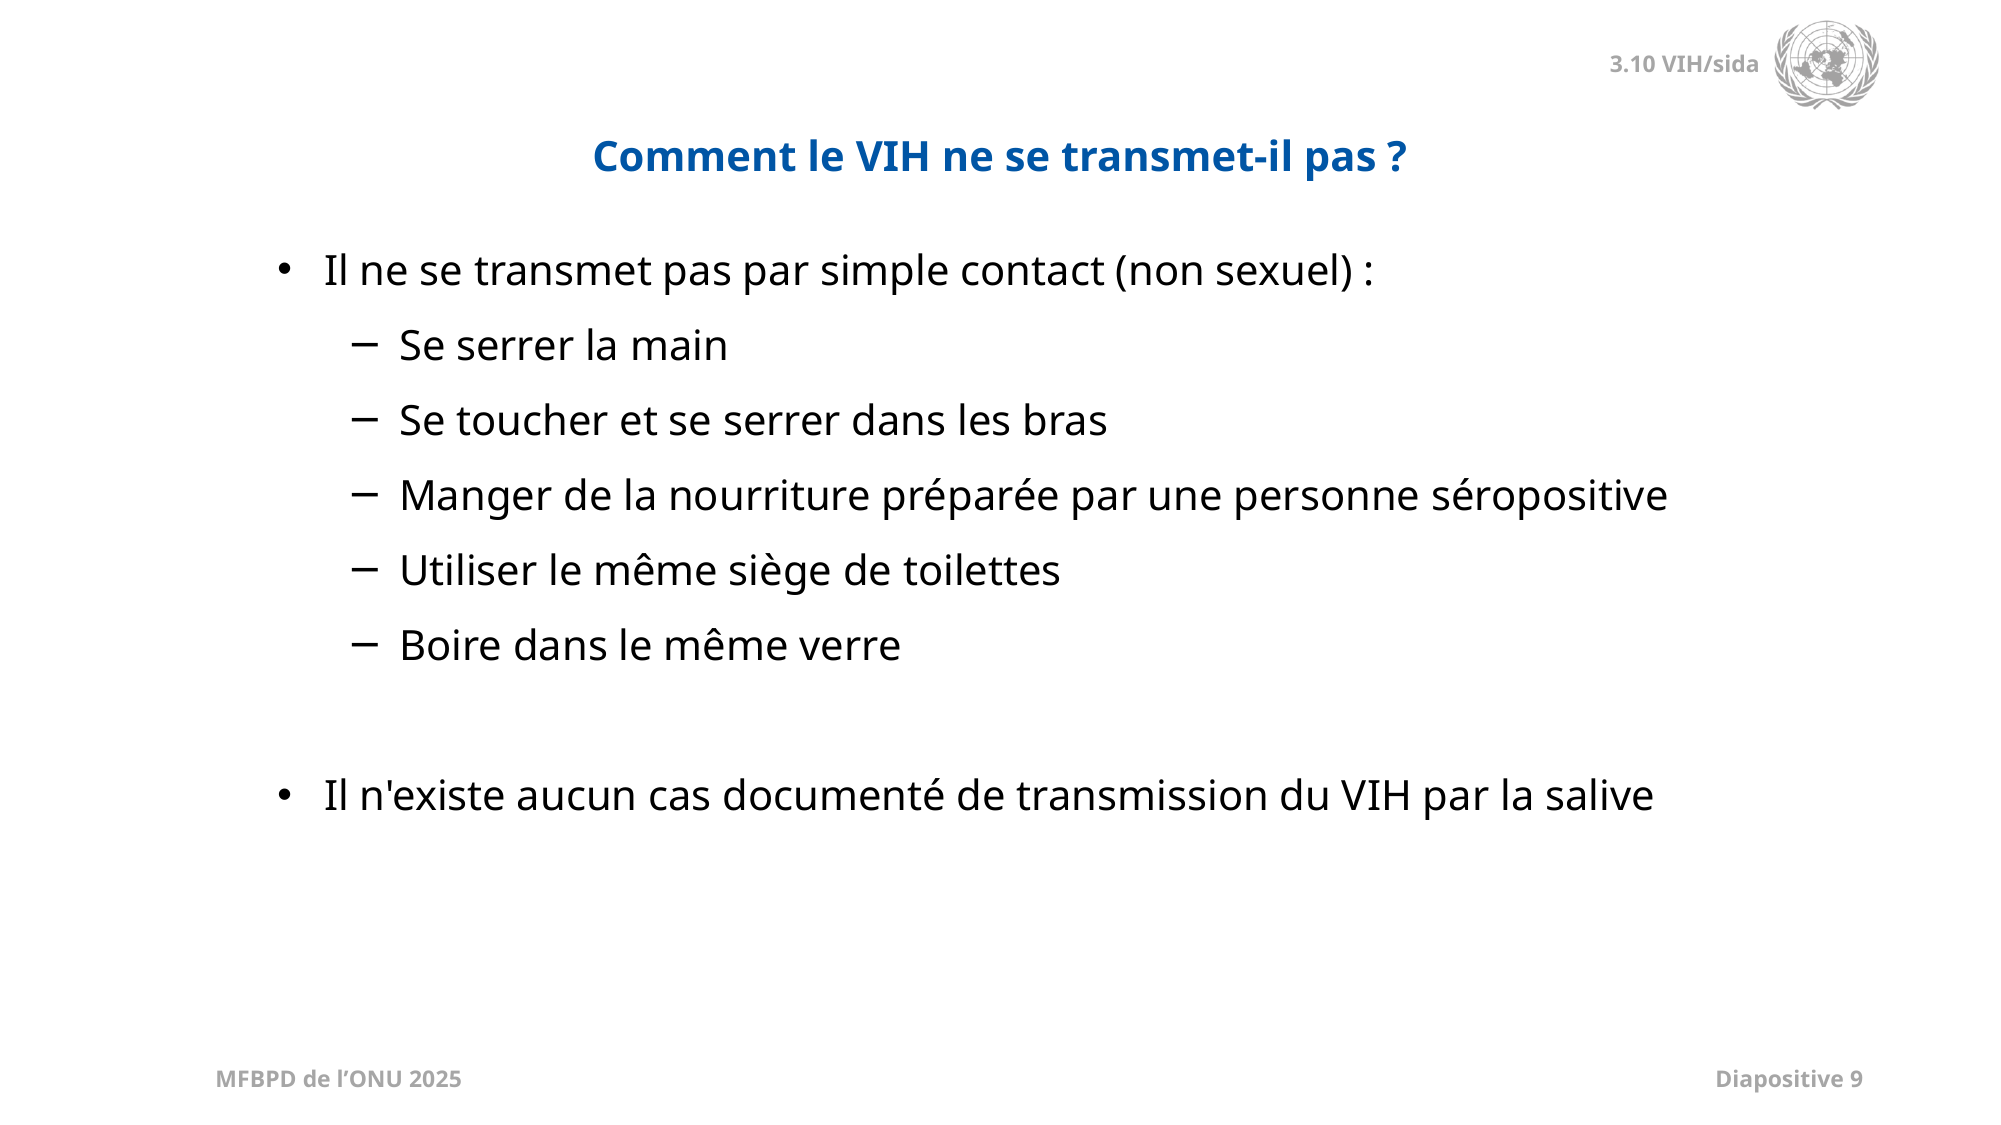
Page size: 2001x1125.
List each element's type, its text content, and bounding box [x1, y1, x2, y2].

text_box Comment le VIH ne se transmet-il pas ? [204, 122, 1796, 188]
text_box Il ne se transmet pas par simple contact (non sexuel) : Se serrer la main Se toucher et se serrer dans les bras Manger de la nourriture préparée par une personne séropositive Utiliser le même siège de toilettes Boire dans le même verre Il n'existe aucun cas documenté de transmission du VIH par la salive [262, 235, 1739, 827]
